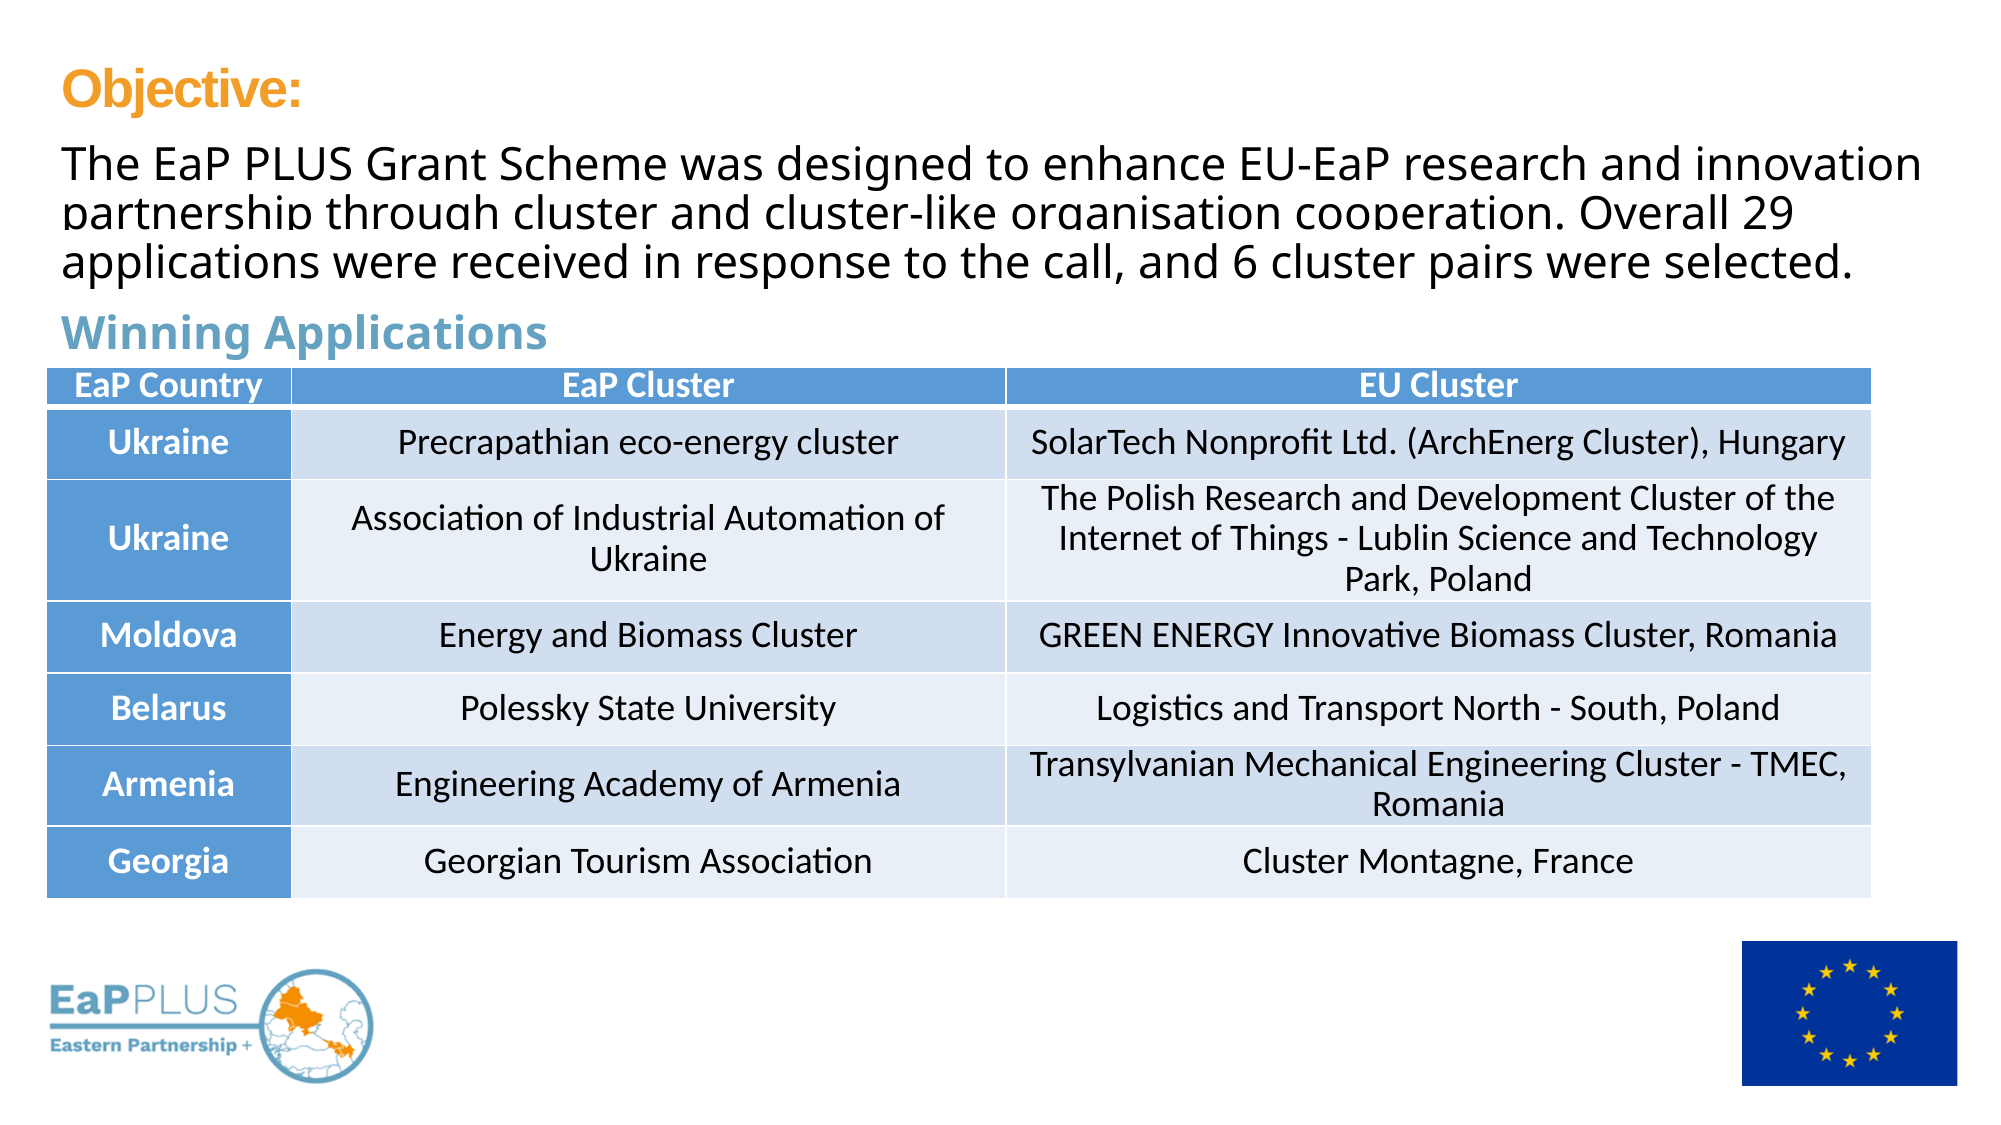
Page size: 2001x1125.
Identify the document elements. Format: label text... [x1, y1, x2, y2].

table_cell Georgia [47, 827, 291, 898]
table_cell Belarus [47, 674, 291, 745]
table_header EaP Country [47, 368, 291, 404]
table_cell Engineering Academy of Armenia [292, 746, 1005, 825]
table_cell Moldova [47, 602, 291, 672]
table_cell The Polish Research and Development Cluster of the Internet of Things - Lublin Science and Technology Park, Poland [1007, 480, 1871, 600]
table_cell Ukraine [47, 480, 291, 600]
table_cell Cluster Montagne, France [1007, 827, 1871, 898]
picture [0, 921, 423, 1125]
table_cell Armenia [47, 746, 291, 825]
table_cell Transylvanian Mechanical Engineering Cluster - TMEC, Romania [1007, 746, 1871, 825]
table_cell Polessky State University [292, 674, 1005, 745]
table_cell Precrapathian eco-energy cluster [292, 410, 1005, 479]
table_cell Energy and Biomass Cluster [292, 602, 1005, 672]
table_cell Ukraine [47, 410, 291, 479]
table_cell Logistics and Transport North - South, Poland [1007, 674, 1871, 745]
table_header EU Cluster [1007, 368, 1871, 404]
list Objective: The EaP PLUS Grant Scheme was designed to enhance EU-EaP research and innovation partnership through cluster and cluster-like organisation cooperation. Overall 29 applications were received in response to the call, and 6 cluster pairs were selected. Winning Applications [46, 53, 2000, 1042]
table_cell Association of Industrial Automation of Ukraine [292, 480, 1005, 600]
table_cell GREEN ENERGY Innovative Biomass Cluster, Romania [1007, 602, 1871, 672]
table_header EaP Cluster [292, 368, 1005, 404]
picture [1742, 1042, 1958, 1086]
table_cell SolarTech Nonprofit Ltd. (ArchEnerg Cluster), Hungary [1007, 410, 1871, 479]
table_cell Georgian Tourism Association [292, 827, 1005, 898]
